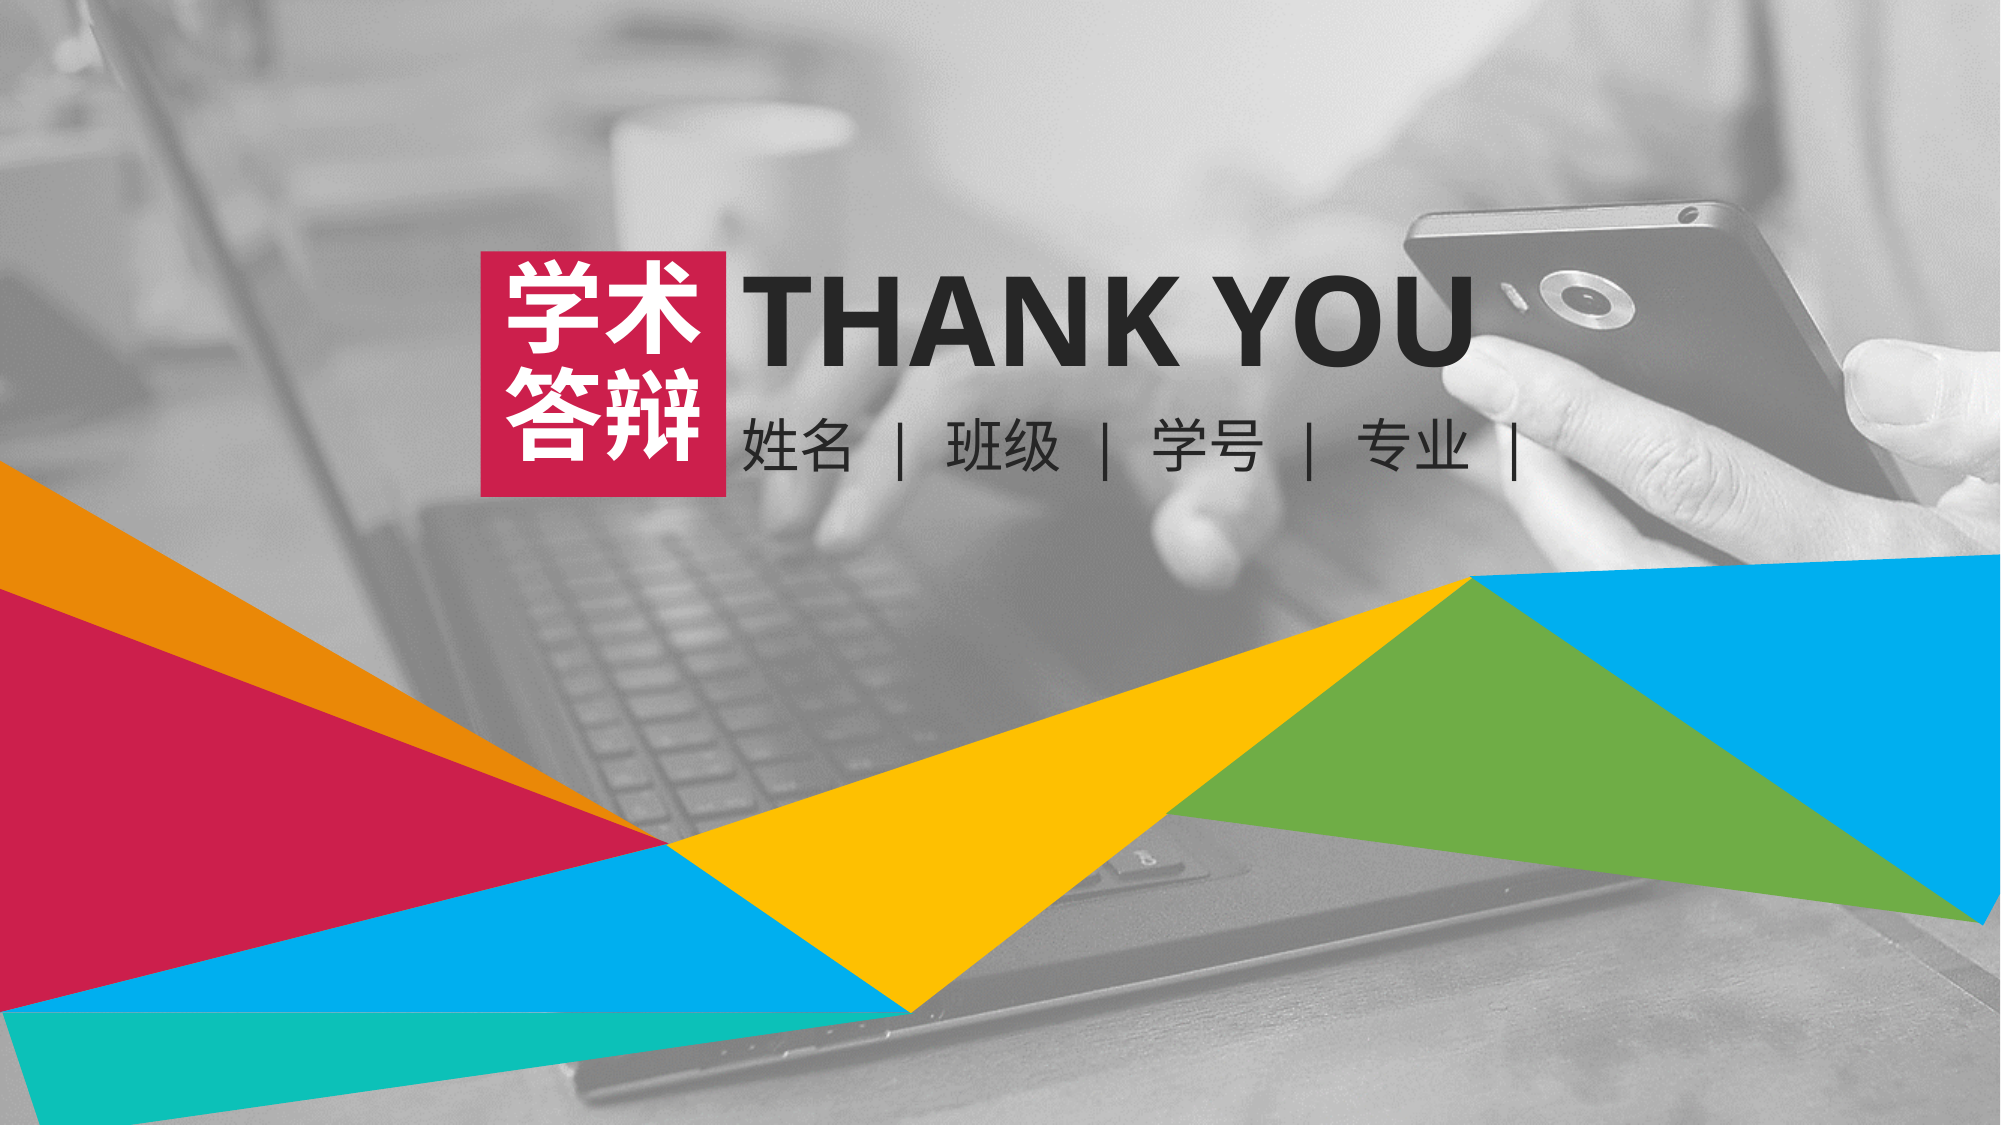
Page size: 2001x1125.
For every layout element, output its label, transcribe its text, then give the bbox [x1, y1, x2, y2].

list 姓名 | 班级 | 学号 | 专业 | [726, 402, 1812, 495]
list THANK YOU [726, 251, 1812, 401]
list 学术答辩 [480, 251, 727, 497]
